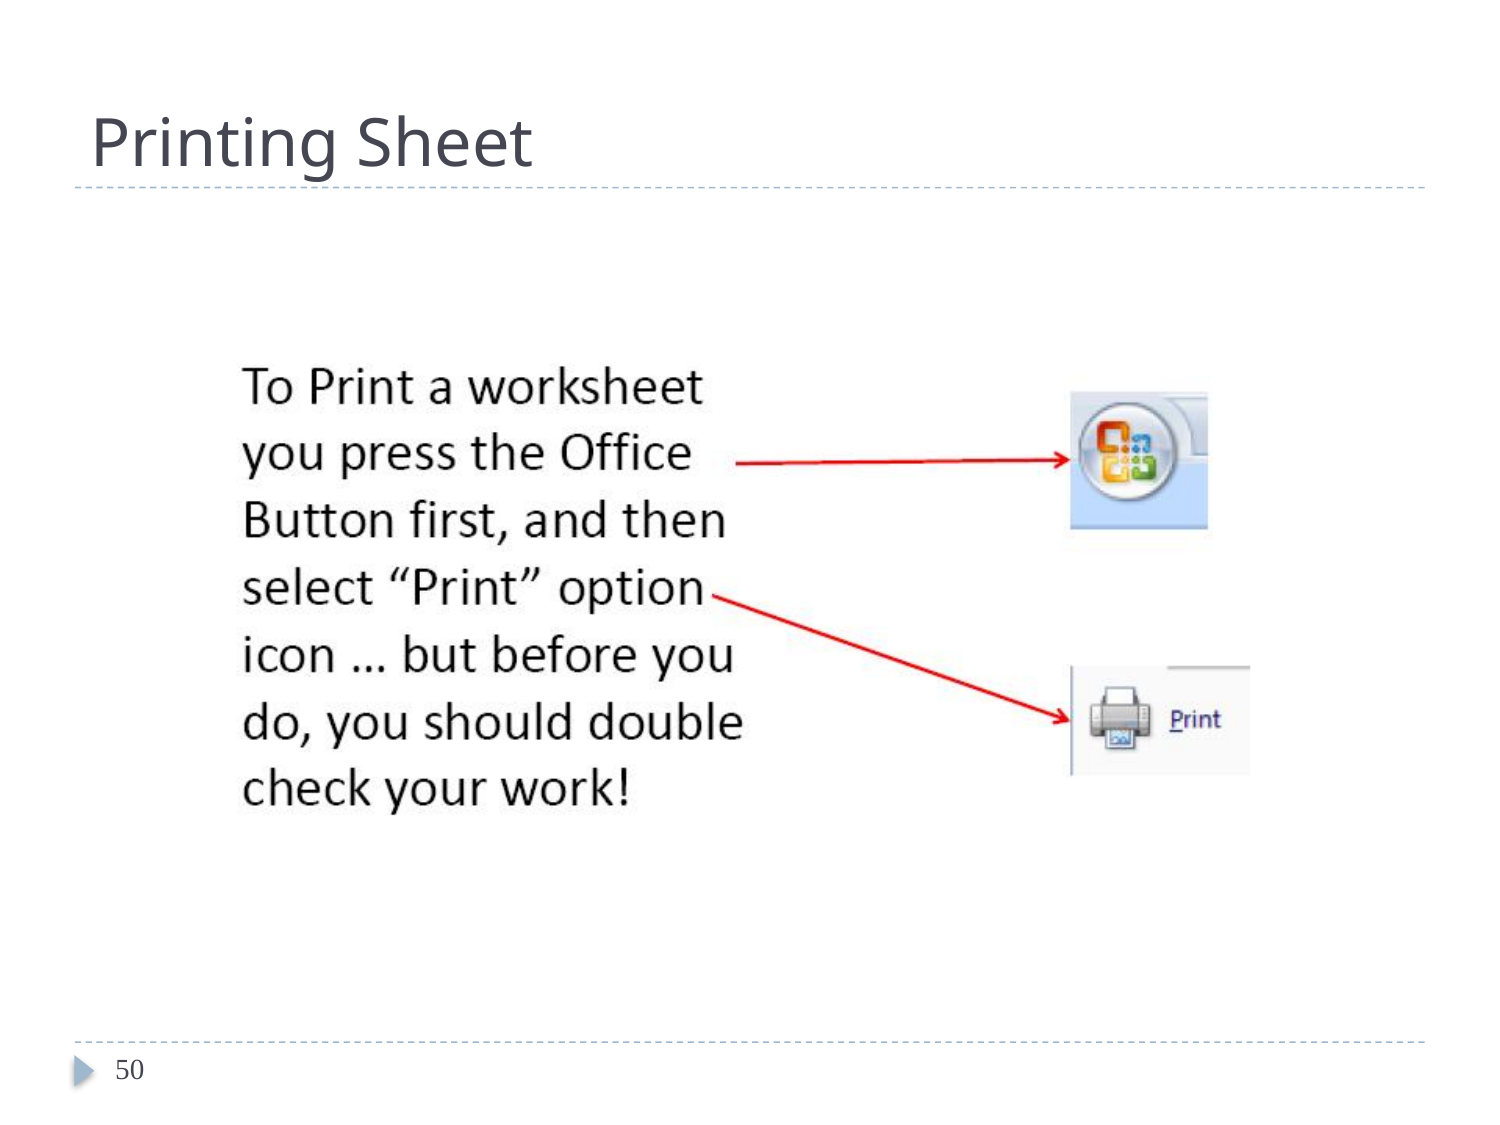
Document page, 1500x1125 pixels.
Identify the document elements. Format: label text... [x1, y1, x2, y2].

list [212, 351, 1288, 859]
slide_number 50 [100, 1042, 426, 1103]
title Printing Sheet [74, 24, 1426, 188]
